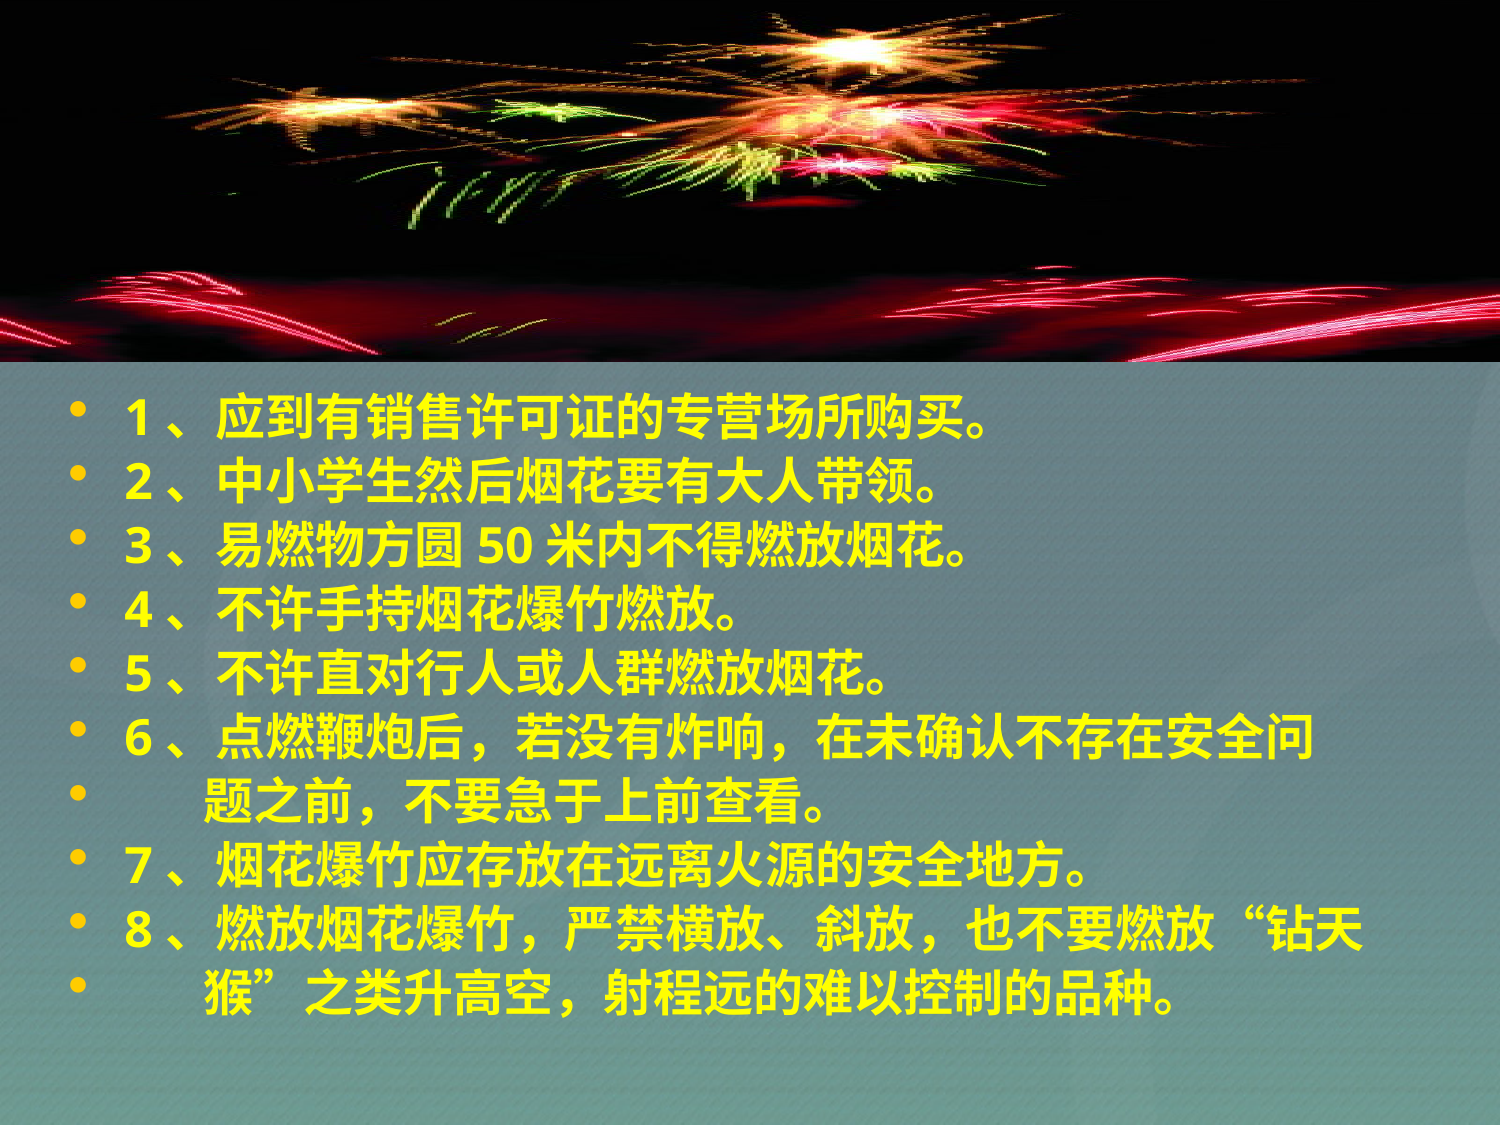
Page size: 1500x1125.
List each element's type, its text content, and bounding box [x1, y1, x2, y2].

list 1、应到有销售许可证的专营场所购买。 2、中小学生然后烟花要有大人带领。 3、易燃物方圆50米内不得燃放烟花。 4、不许手持烟花爆竹燃放。 5、不许直对行人或人群燃放烟花。 6、点燃鞭炮后，若没有炸响，在未确认不存在安全问 题之前，不要急于上前查看。 7、烟花爆竹应存放在远离火源的安全地方。 8、燃放烟花爆竹，严禁横放、斜放，也不要燃放“钻天 猴”之类升高空，射程远的难以控制的品种。 [52, 384, 1500, 1083]
text_box [725, 537, 775, 588]
picture [0, 0, 1500, 1125]
